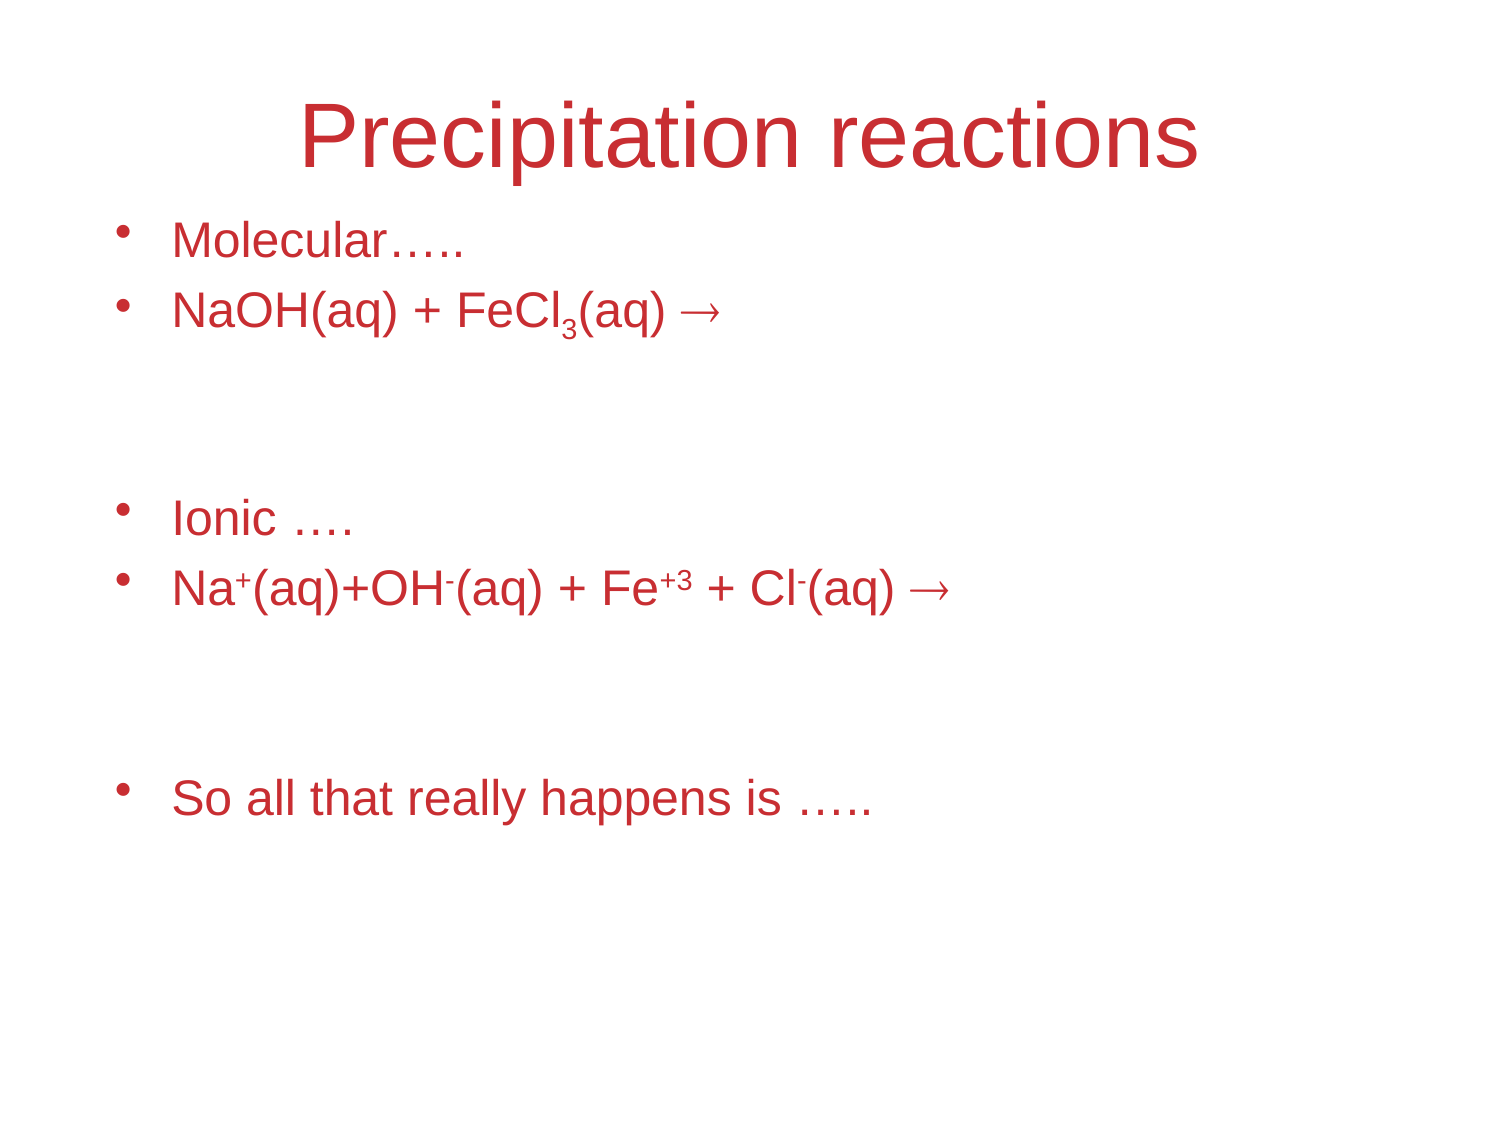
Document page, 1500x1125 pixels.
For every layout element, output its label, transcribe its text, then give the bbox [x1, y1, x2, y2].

title Precipitation reactions [112, 37, 1388, 199]
list Molecular….. NaOH(aq) + FeCl3(aq) ® Ionic …. Na+(aq)+OH-(aq) + Fe+3 + Cl-(aq) ® So all that really happens is ….. [99, 199, 1426, 951]
